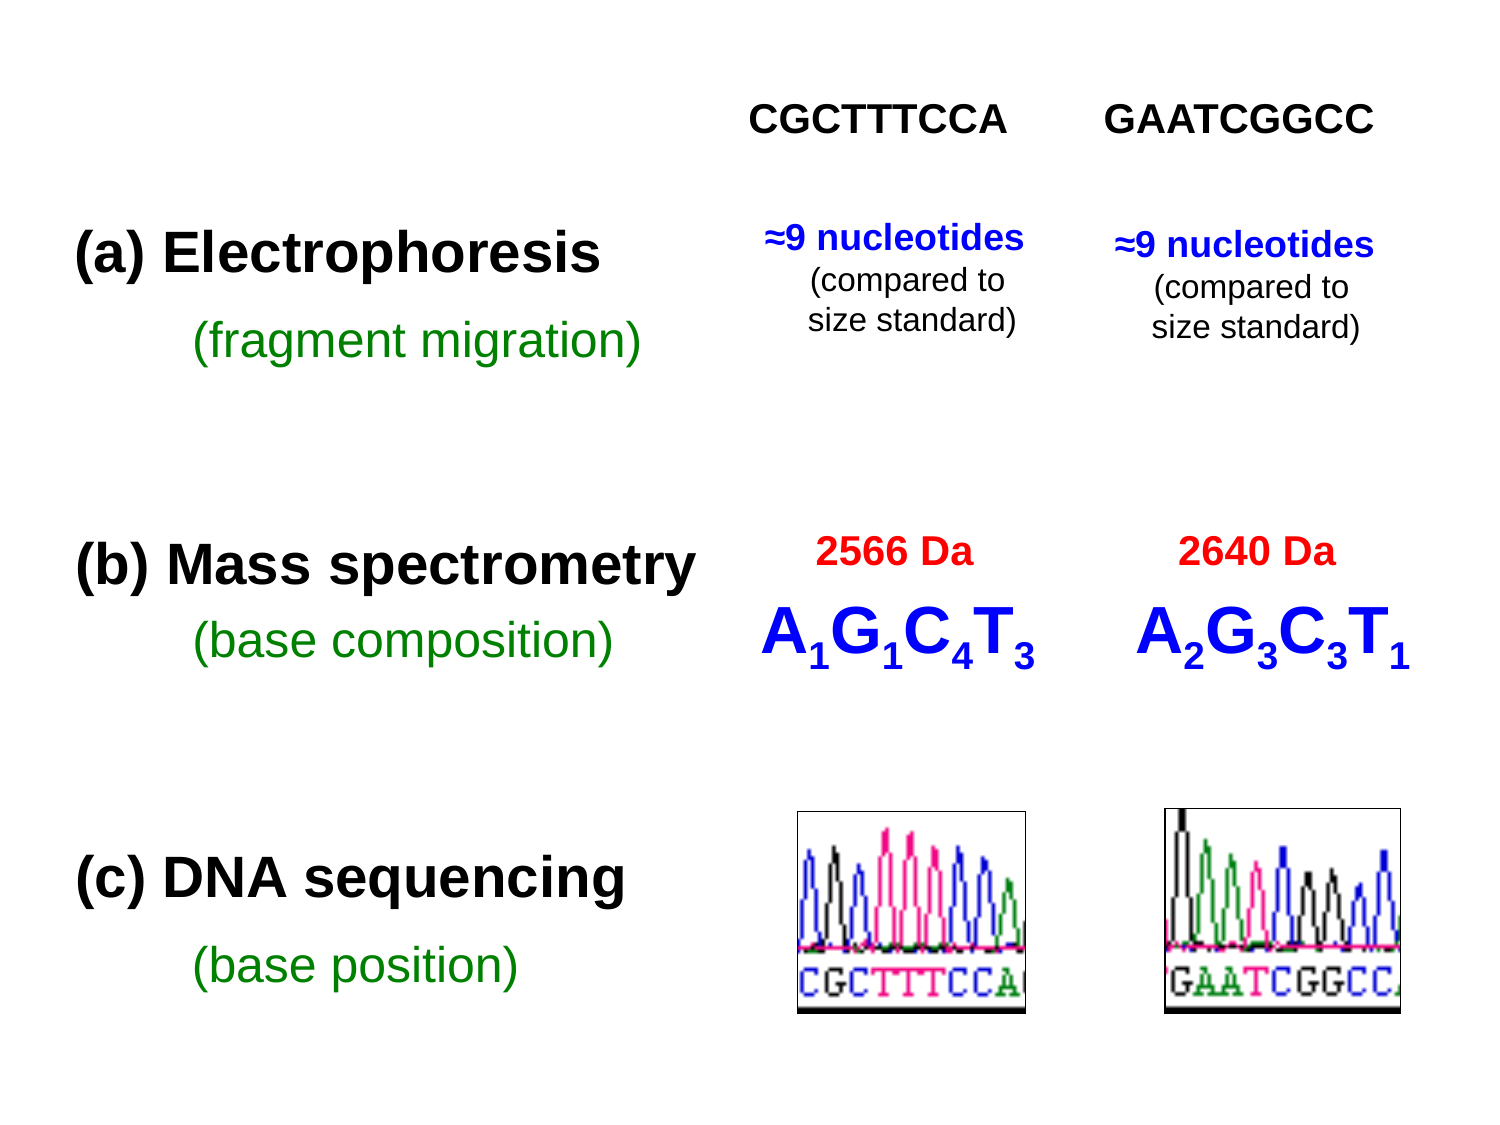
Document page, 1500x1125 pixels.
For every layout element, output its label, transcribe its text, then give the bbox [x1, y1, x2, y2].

text_box (base position) [177, 924, 535, 1000]
text_box A2G3C3T1 [1120, 579, 1426, 685]
text_box (base composition) [177, 599, 630, 675]
text_box 2640 Da [1163, 516, 1351, 582]
text_box (b) Mass spectrometry [60, 519, 714, 604]
text_box CGCTTTCCA [733, 84, 1024, 150]
text_box A1G1C4T3 [745, 579, 1051, 685]
picture [1165, 808, 1401, 1013]
text_box 2566 Da [800, 516, 989, 582]
text_box (fragment migration) [177, 299, 658, 375]
text_box (a) Electrophoresis [59, 206, 619, 292]
picture [797, 812, 1026, 1013]
text_box ≈9 nucleotides (compared to size standard) [750, 205, 1075, 346]
text_box GAATCGGCC [1088, 84, 1390, 150]
text_box (c) DNA sequencing [60, 831, 642, 917]
text_box ≈9 nucleotides (compared to size standard) [1099, 212, 1413, 352]
